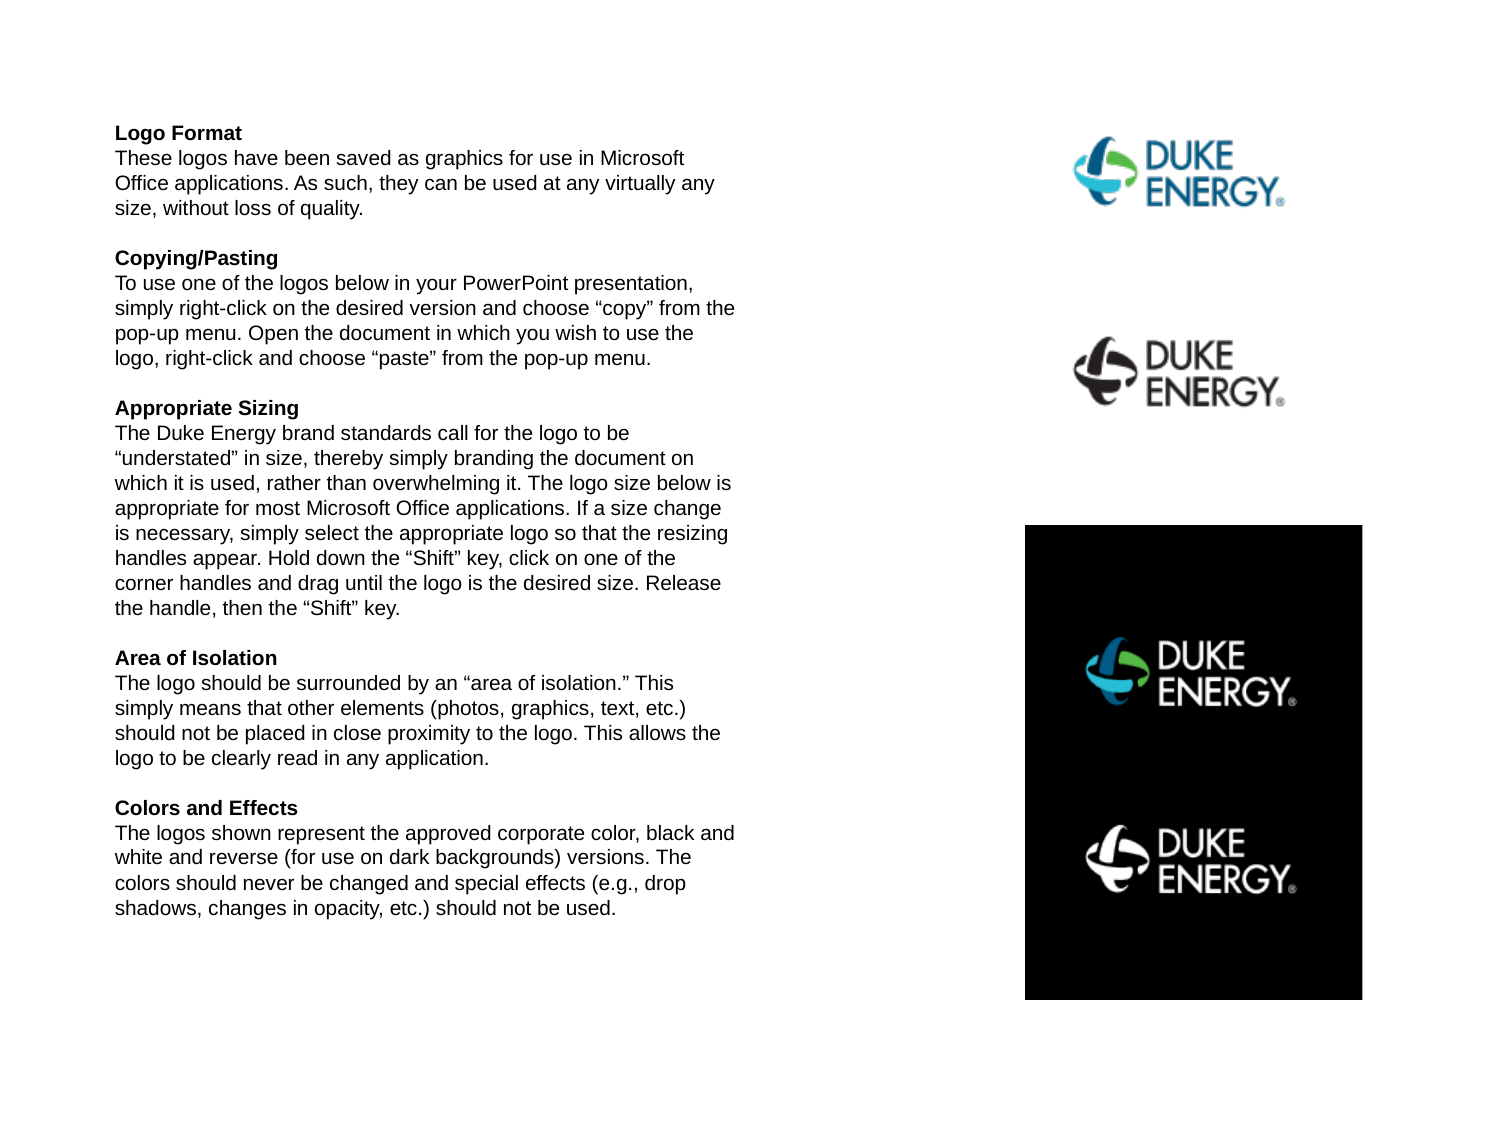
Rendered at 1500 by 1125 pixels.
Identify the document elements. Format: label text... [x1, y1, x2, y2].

picture [1062, 324, 1294, 420]
text_box Logo Format These logos have been saved as graphics for use in Microsoft Office applications. As such, they can be used at any virtually any size, without loss of quality. Copying/Pasting To use one of the logos below in your PowerPoint presentation, simply right-click on the desired version and choose “copy” from the pop-up menu. Open the document in which you wish to use the logo, right-click and choose “paste” from the pop-up menu. Appropriate Sizing The Duke Energy brand standards call for the logo to be “understated” in size, thereby simply branding the document on which it is used, rather than overwhelming it. The logo size below is appropriate for most Microsoft Office applications. If a size change is necessary, simply select the appropriate logo so that the resizing handles appear. Hold down the “Shift” key, click on one of the corner handles and drag until the logo is the desired size. Release the handle, then the “Shift” key. Area of Isolation The logo should be surrounded by an “area of isolation.” This simply means that other elements (photos, graphics, text, etc.) should not be placed in close proximity to the logo. This allows the logo to be clearly read in any application. Colors and Effects The logos shown represent the approved corporate color, black and white and reverse (for use on dark backgrounds) versions. The colors should never be changed and special effects (e.g., drop shadows, changes in opacity, etc.) should not be used. [99, 112, 750, 927]
picture [1074, 812, 1306, 908]
picture [1074, 624, 1306, 720]
text_box [1025, 525, 1363, 1000]
picture [1062, 124, 1294, 220]
